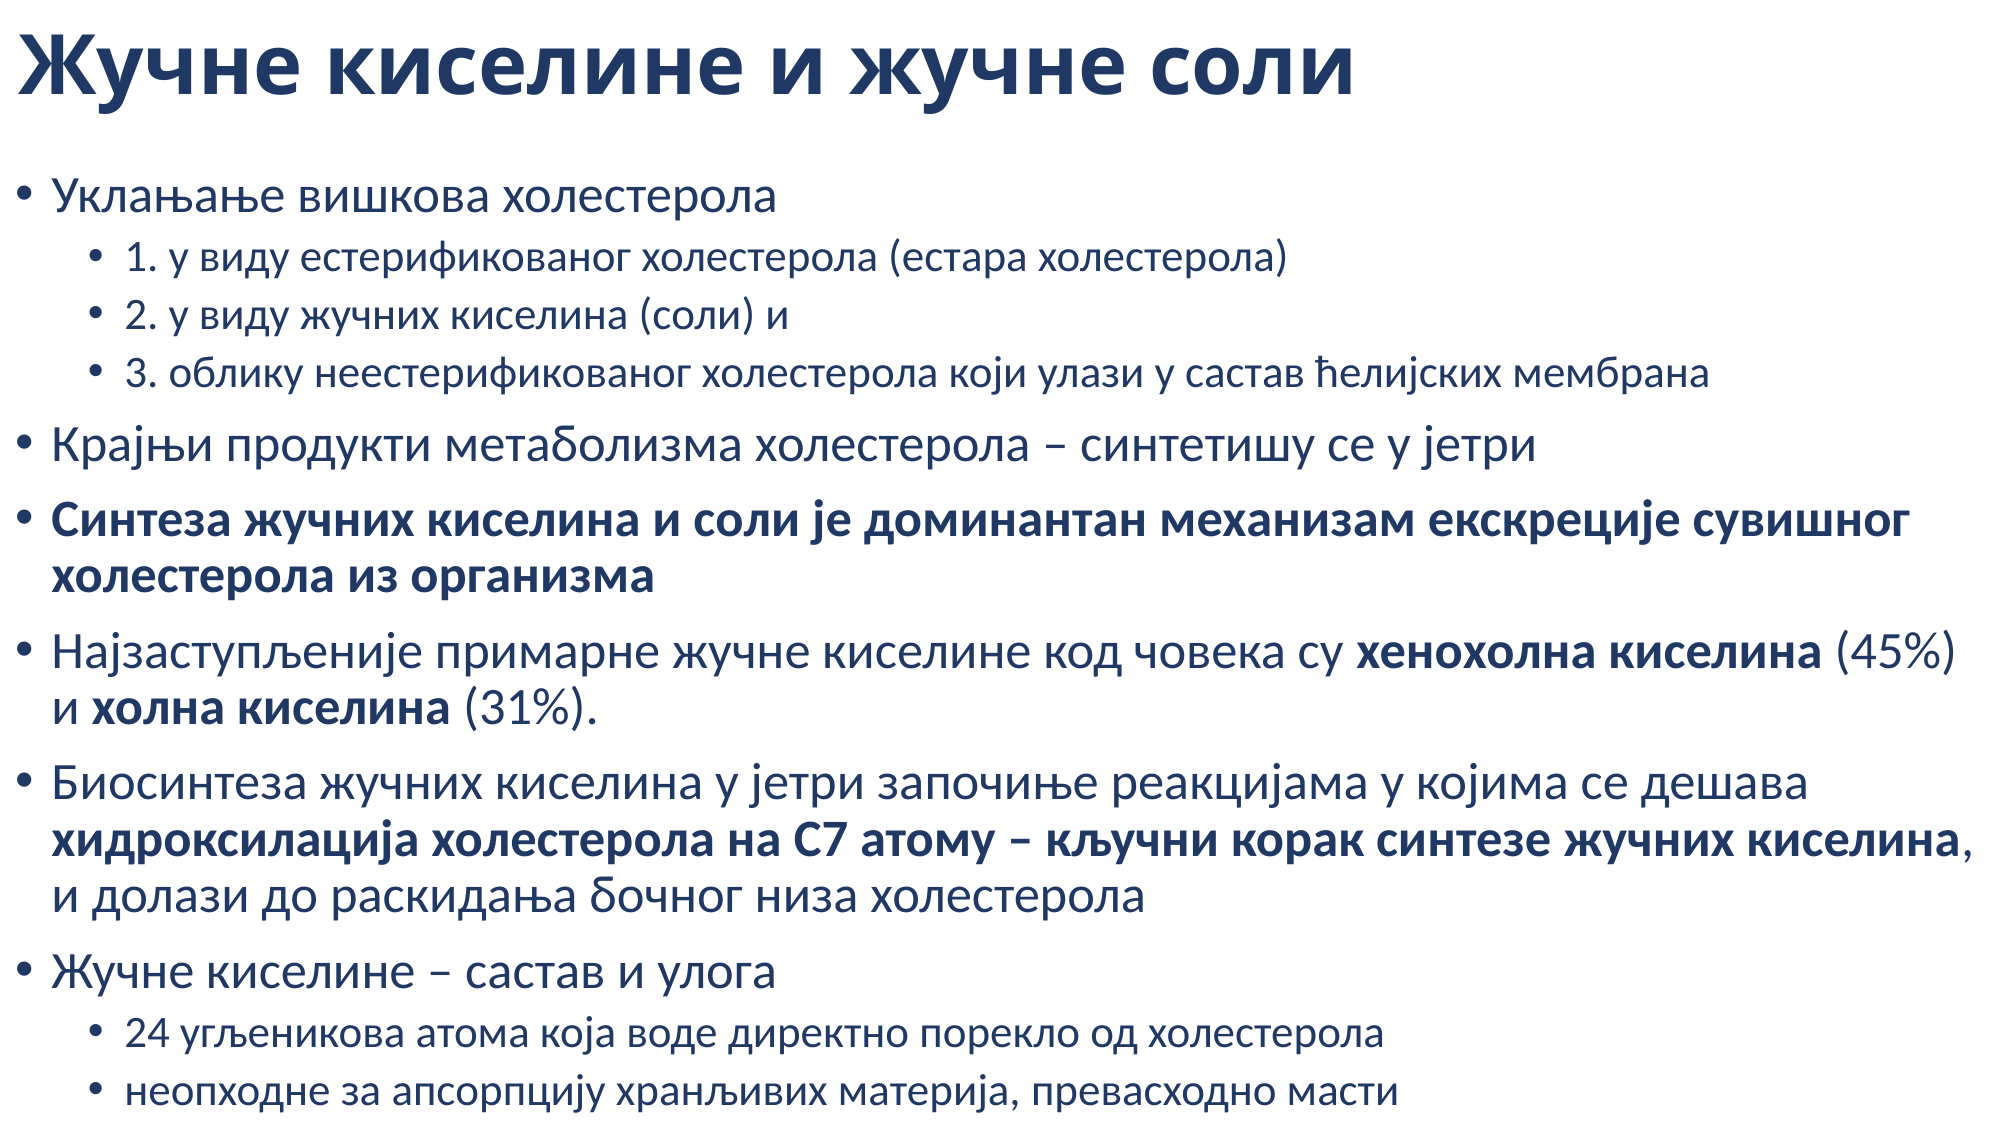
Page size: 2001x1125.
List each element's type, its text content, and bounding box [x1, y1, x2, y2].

list Уклањање вишкова холестерола 1. у виду естерификованог холестерола (естара холестерола) 2. у виду жучних киселина (соли) и 3. облику неестерификованог холестерола који улази у састав ћелијских мембрана Крајњи продукти метаболизма холестерола – синтетишу се у јетри Синтеза жучних киселина и соли је доминантан механизам екскреције сувишног холестерола из организма Најзаступљеније примарне жучне киселине код човека су хенохолна киселина (45%) и холна киселина (31%). Биосинтеза жучних киселина у јетри започиње реакцијама у којима се дешава хидроксилација холестерола на C7 атому – кључни корак синтезе жучних киселина, и долази до раскидања бочног низа холестерола Жучне киселине – састав и улога 24 угљеникова атома која воде директно порекло од холестерола неопходне за апсорпцију хранљивих материја, превасходно масти [0, 159, 2000, 1125]
title Жучне киселине и жучне соли [3, 0, 1729, 136]
